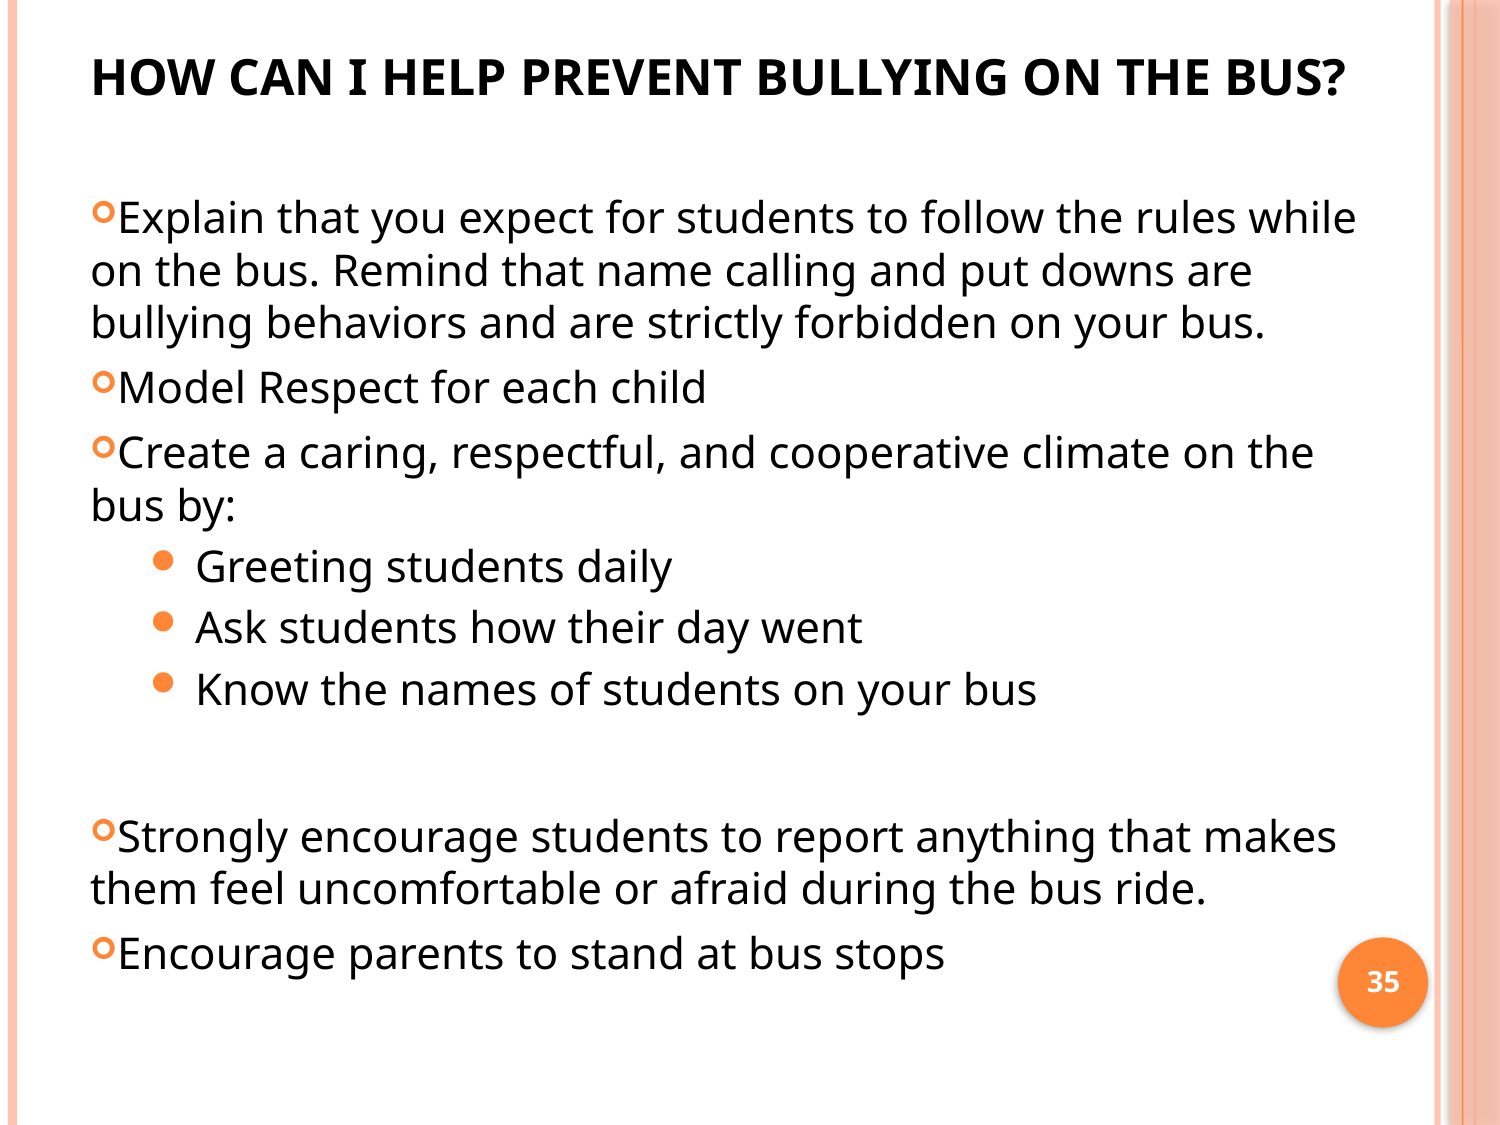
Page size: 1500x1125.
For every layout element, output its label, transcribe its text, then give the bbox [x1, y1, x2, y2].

slide_number 35 [1333, 940, 1434, 1026]
list HOW CAN I HELP PREVENT BULLYING ON THE BUS? Explain that you expect for students to follow the rules while on the bus. Remind that name calling and put downs are bullying behaviors and are strictly forbidden on your bus. Model Respect for each child Create a caring, respectful, and cooperative climate on the bus by: Greeting students daily Ask students how their day went Know the names of students on your bus Strongly encourage students to report anything that makes them feel uncomfortable or afraid during the bus ride. Encourage parents to stand at bus stops [75, 37, 1388, 1062]
